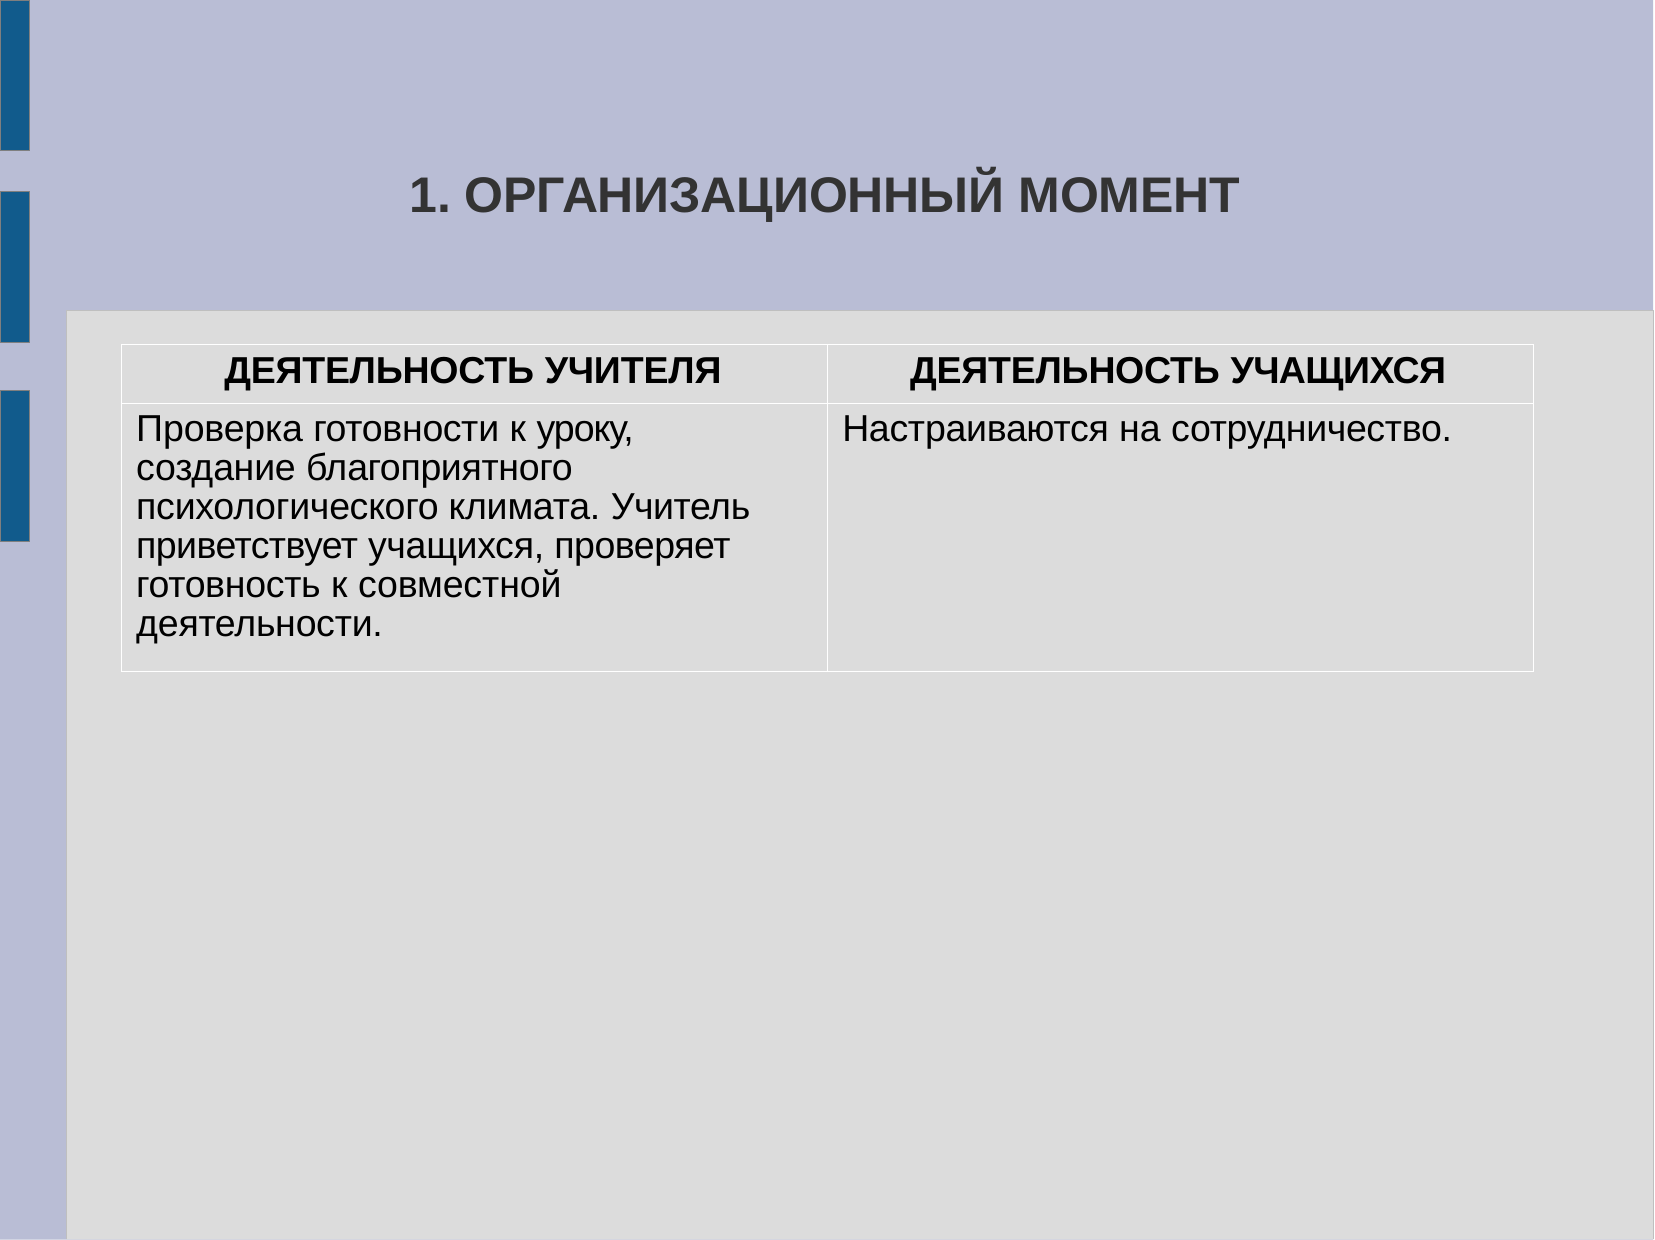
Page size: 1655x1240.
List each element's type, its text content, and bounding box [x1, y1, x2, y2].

table_cell Проверка готовности к уроку, создание благоприятного психологического климата. Учитель приветствует учащихся, проверяет готовность к совместной деятельности. [122, 404, 827, 671]
table_cell Настраиваются на сотрудничество. [828, 404, 1533, 671]
table_header ДЕЯТЕЛЬНОСТЬ УЧИТЕЛЯ [122, 345, 827, 403]
table_header ДЕЯТЕЛЬНОСТЬ УЧАЩИХСЯ [828, 345, 1533, 403]
title 1. ОРГАНИЗАЦИОННЫЙ МОМЕНТ [407, 160, 1248, 344]
